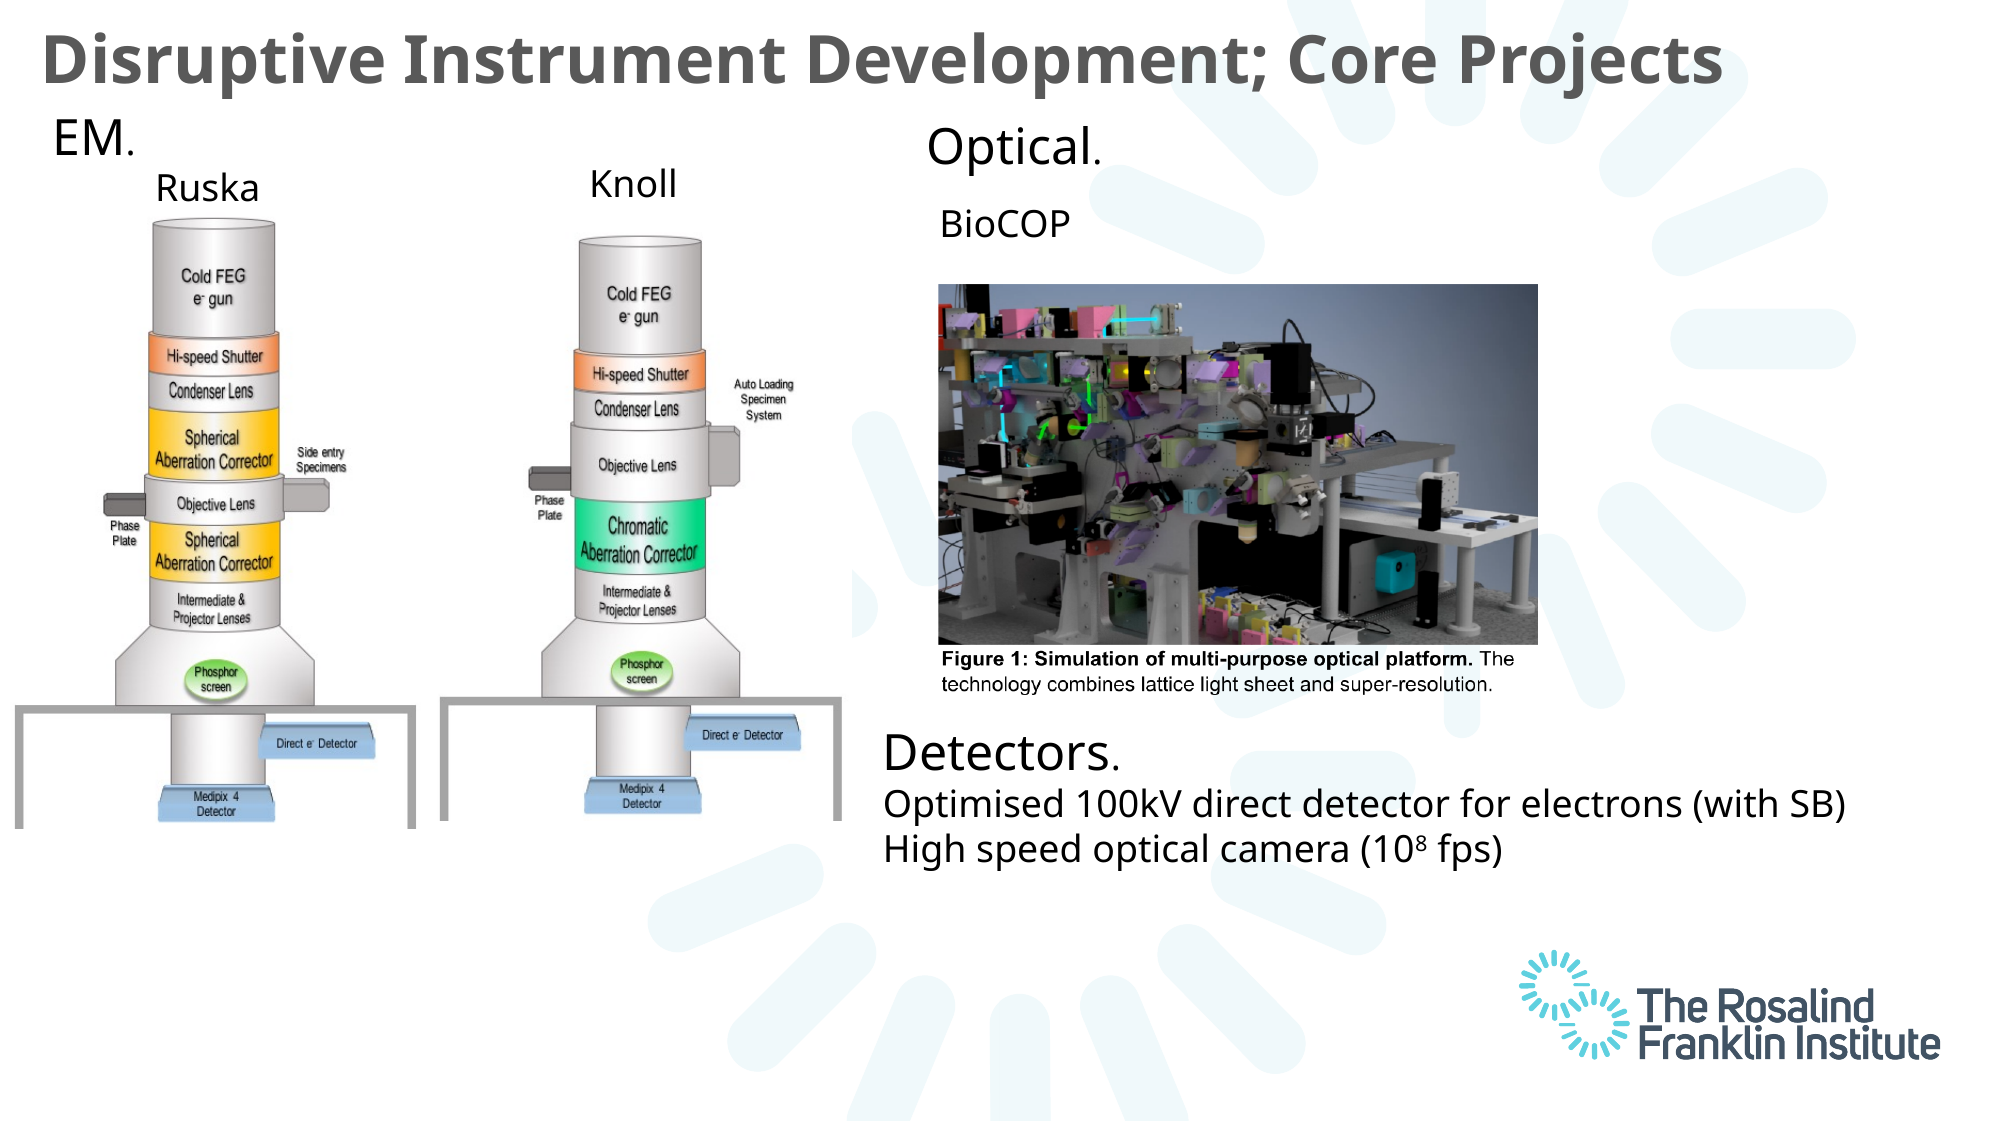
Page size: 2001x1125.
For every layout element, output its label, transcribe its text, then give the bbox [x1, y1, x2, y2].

text_box EM. [37, 97, 151, 173]
text_box Optical. [911, 107, 1118, 182]
text_box Ruska [140, 157, 276, 201]
picture [0, 0, 2000, 1121]
title Disruptive Instrument Development; Core Projects [25, 3, 1751, 221]
text_box Detectors. Optimised 100kV direct detector for electrons (with SB) High speed optical camera (108 fps) [868, 712, 1862, 878]
text_box BioCOP [924, 192, 1087, 253]
text_box Knoll [574, 152, 693, 209]
